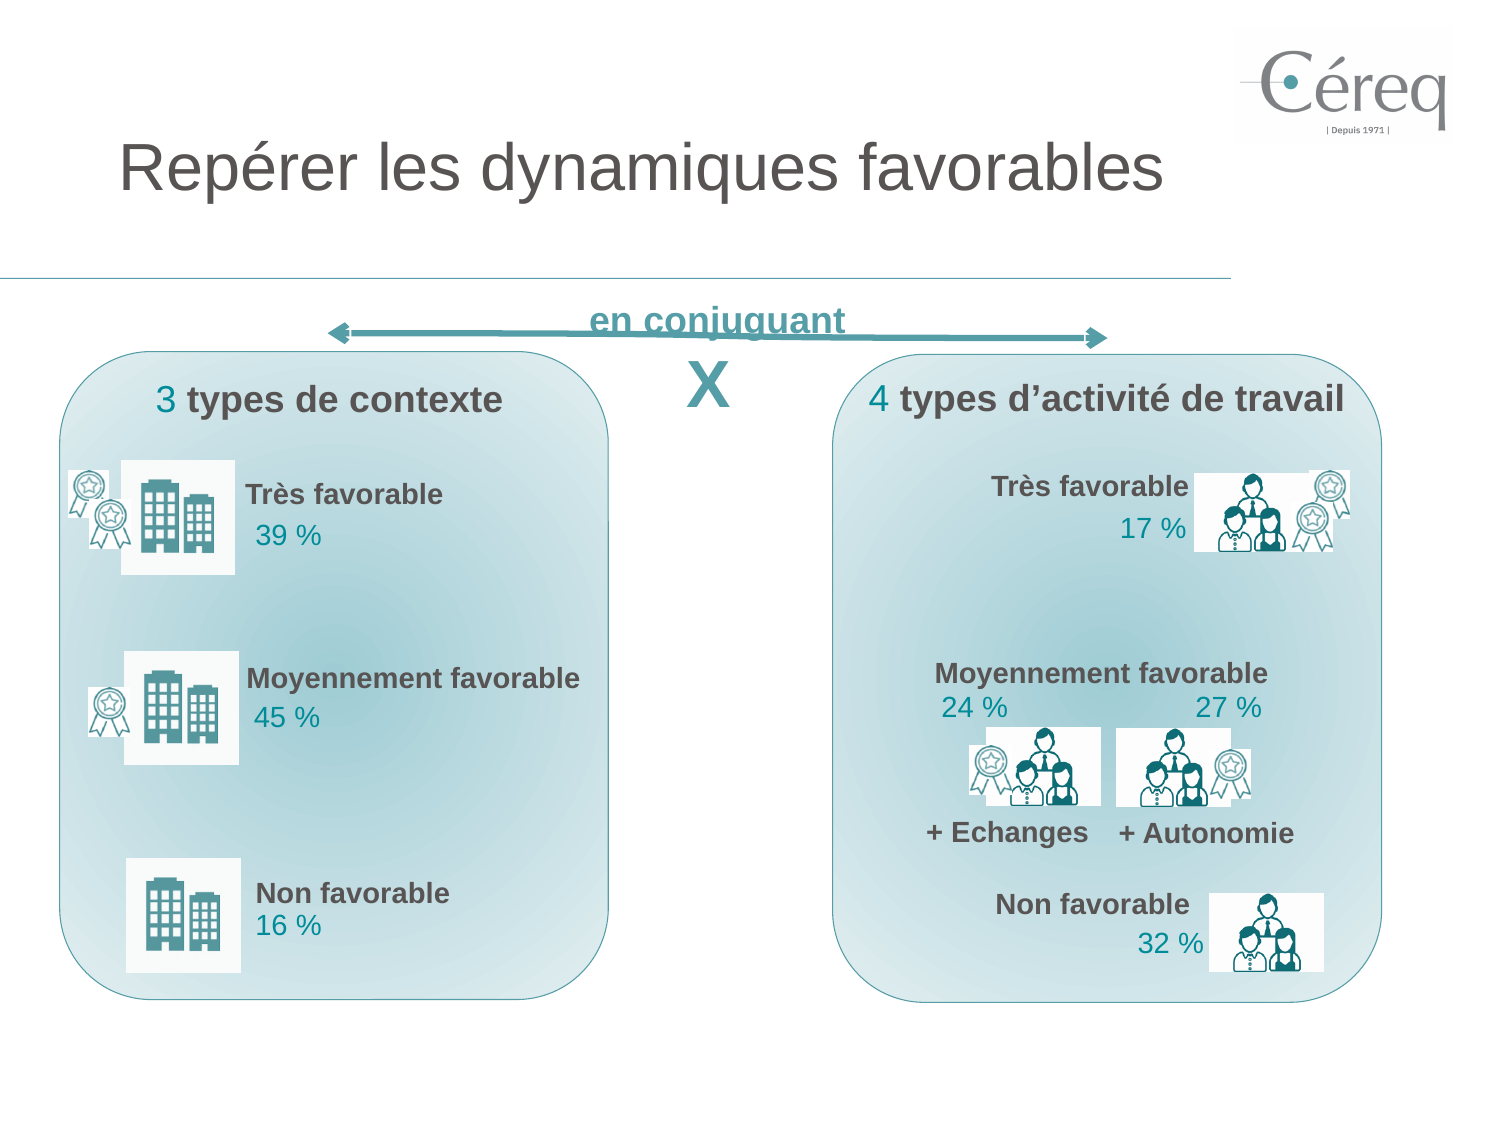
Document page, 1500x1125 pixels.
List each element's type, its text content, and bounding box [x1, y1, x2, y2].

text_box 4 types d’activité de travail [868, 366, 1382, 427]
text_box 32 % [1111, 916, 1209, 967]
text_box Moyennement favorable [239, 651, 627, 702]
text_box + Autonomie [1088, 807, 1325, 858]
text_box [715, 0, 720, 726]
picture [126, 858, 241, 973]
picture [969, 727, 1101, 806]
text_box en conjuguant X [720, 288, 868, 429]
text_box Non favorable [241, 867, 484, 917]
title Repérer les dynamiques favorables [720, 59, 1397, 278]
text_box 24 % [915, 680, 1035, 731]
title Repérer les dynamiques favorables [103, 59, 715, 278]
text_box Très favorable [939, 459, 1205, 510]
text_box 3 types de contexte [67, 367, 567, 427]
text_box 16 % [241, 917, 349, 949]
text_box Moyennement favorable [919, 647, 1318, 697]
text_box [59, 405, 609, 1001]
text_box 45 % [239, 702, 347, 741]
picture [88, 651, 239, 765]
picture [1116, 728, 1251, 807]
text_box [878, 353, 1336, 366]
text_box en conjuguant X [567, 288, 715, 429]
text_box Non favorable [940, 877, 1213, 928]
picture [1209, 893, 1324, 972]
picture [1234, 26, 1453, 143]
text_box 27 % [1169, 680, 1289, 731]
picture [1194, 470, 1350, 552]
text_box 39 % [235, 519, 349, 559]
text_box + Echanges [907, 805, 1108, 856]
text_box 17 % [1093, 510, 1194, 552]
text_box Très favorable [235, 468, 520, 519]
picture [68, 460, 235, 575]
text_box [832, 427, 1383, 1003]
text_box [99, 351, 567, 367]
